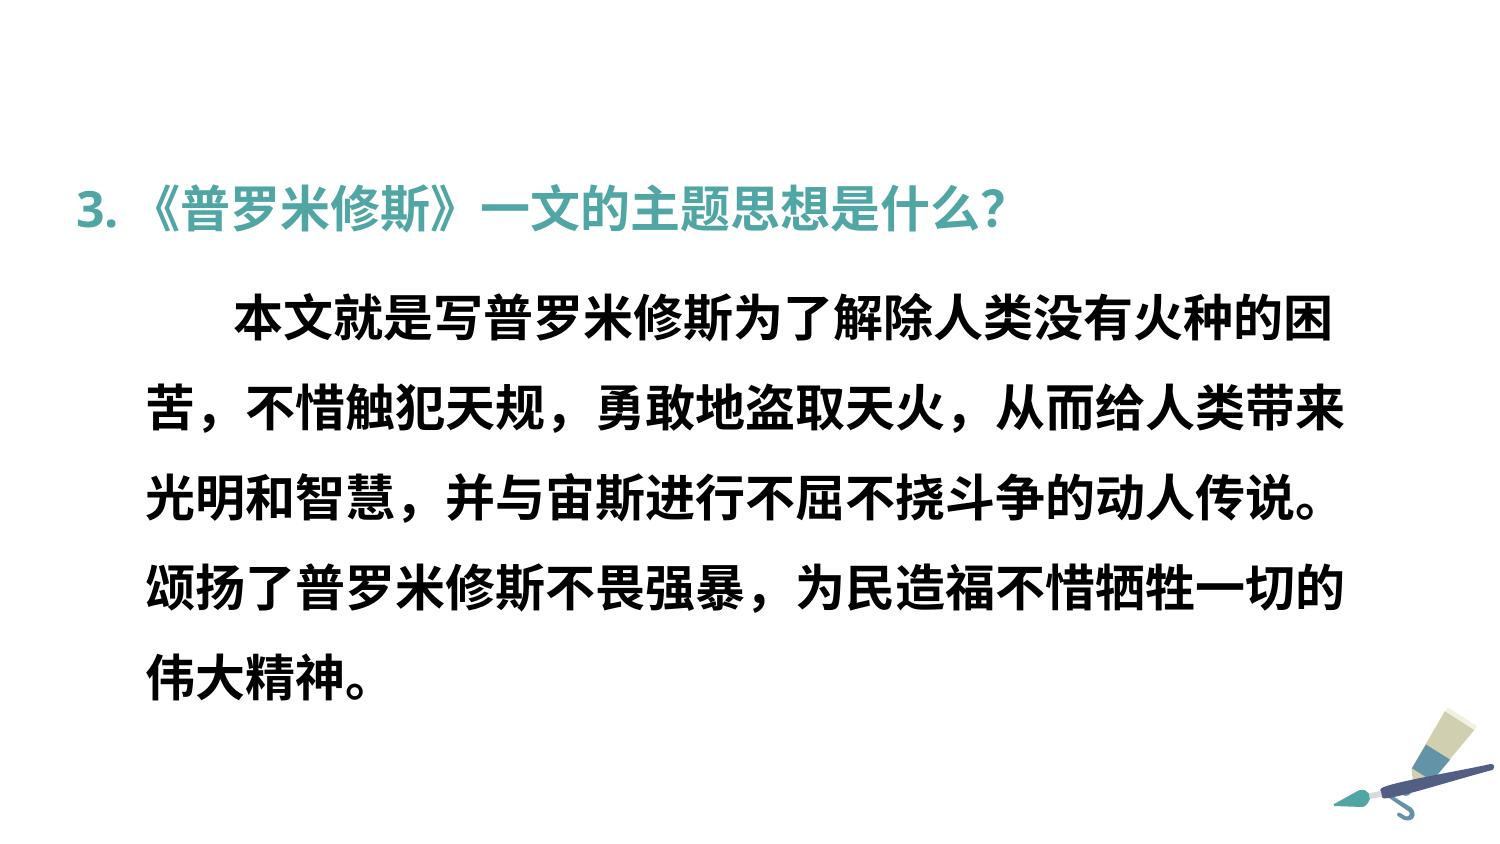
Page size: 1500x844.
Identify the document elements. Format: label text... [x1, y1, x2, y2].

text_box 3.《普罗米修斯》一文的主题思想是什么？ [61, 140, 1440, 245]
text_box 本文就是写普罗米修斯为了解除人类没有火种的困苦，不惜触犯天规，勇敢地盗取天火，从而给人类带来光明和智慧，并与宙斯进行不屈不挠斗争的动人传说。颂扬了普罗米修斯不畏强暴，为民造福不惜牺牲一切的伟大精神。 [130, 249, 1392, 715]
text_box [1358, 708, 1481, 844]
